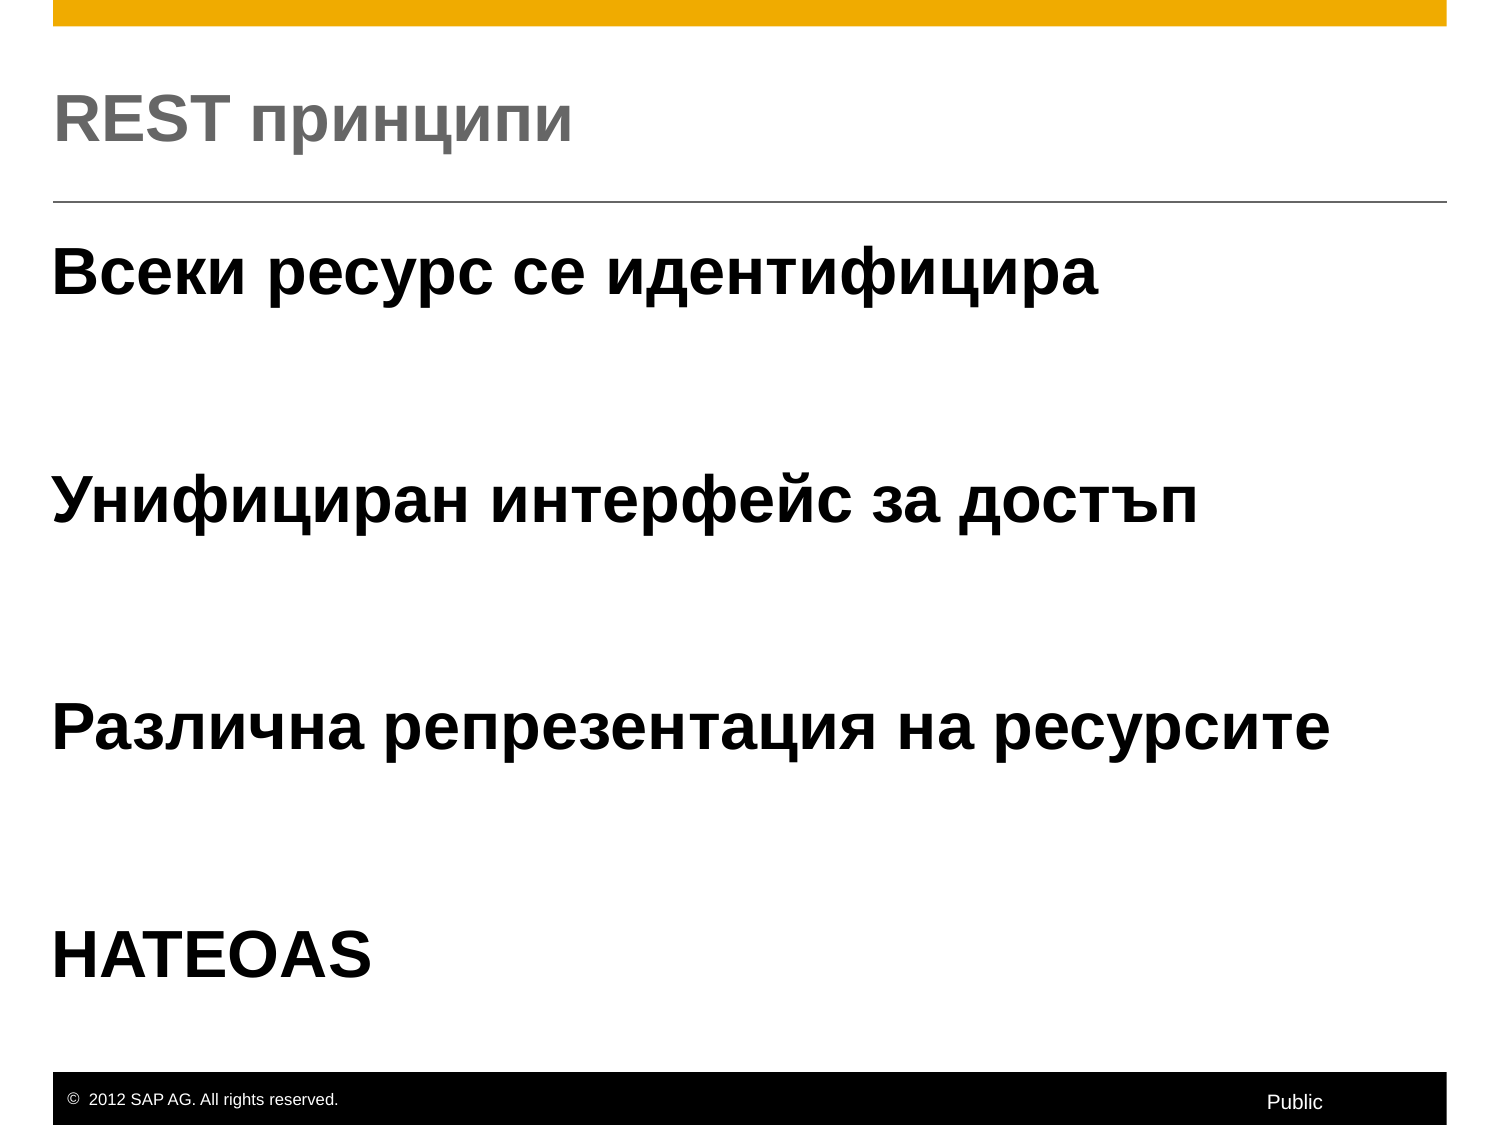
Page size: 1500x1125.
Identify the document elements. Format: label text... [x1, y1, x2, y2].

title REST принципи [53, 53, 1447, 178]
list Всеки ресурс се идентифицира Унифициран интерфейс за достъп Различна репрезентация на ресурсите HATEOAS [51, 227, 1445, 990]
